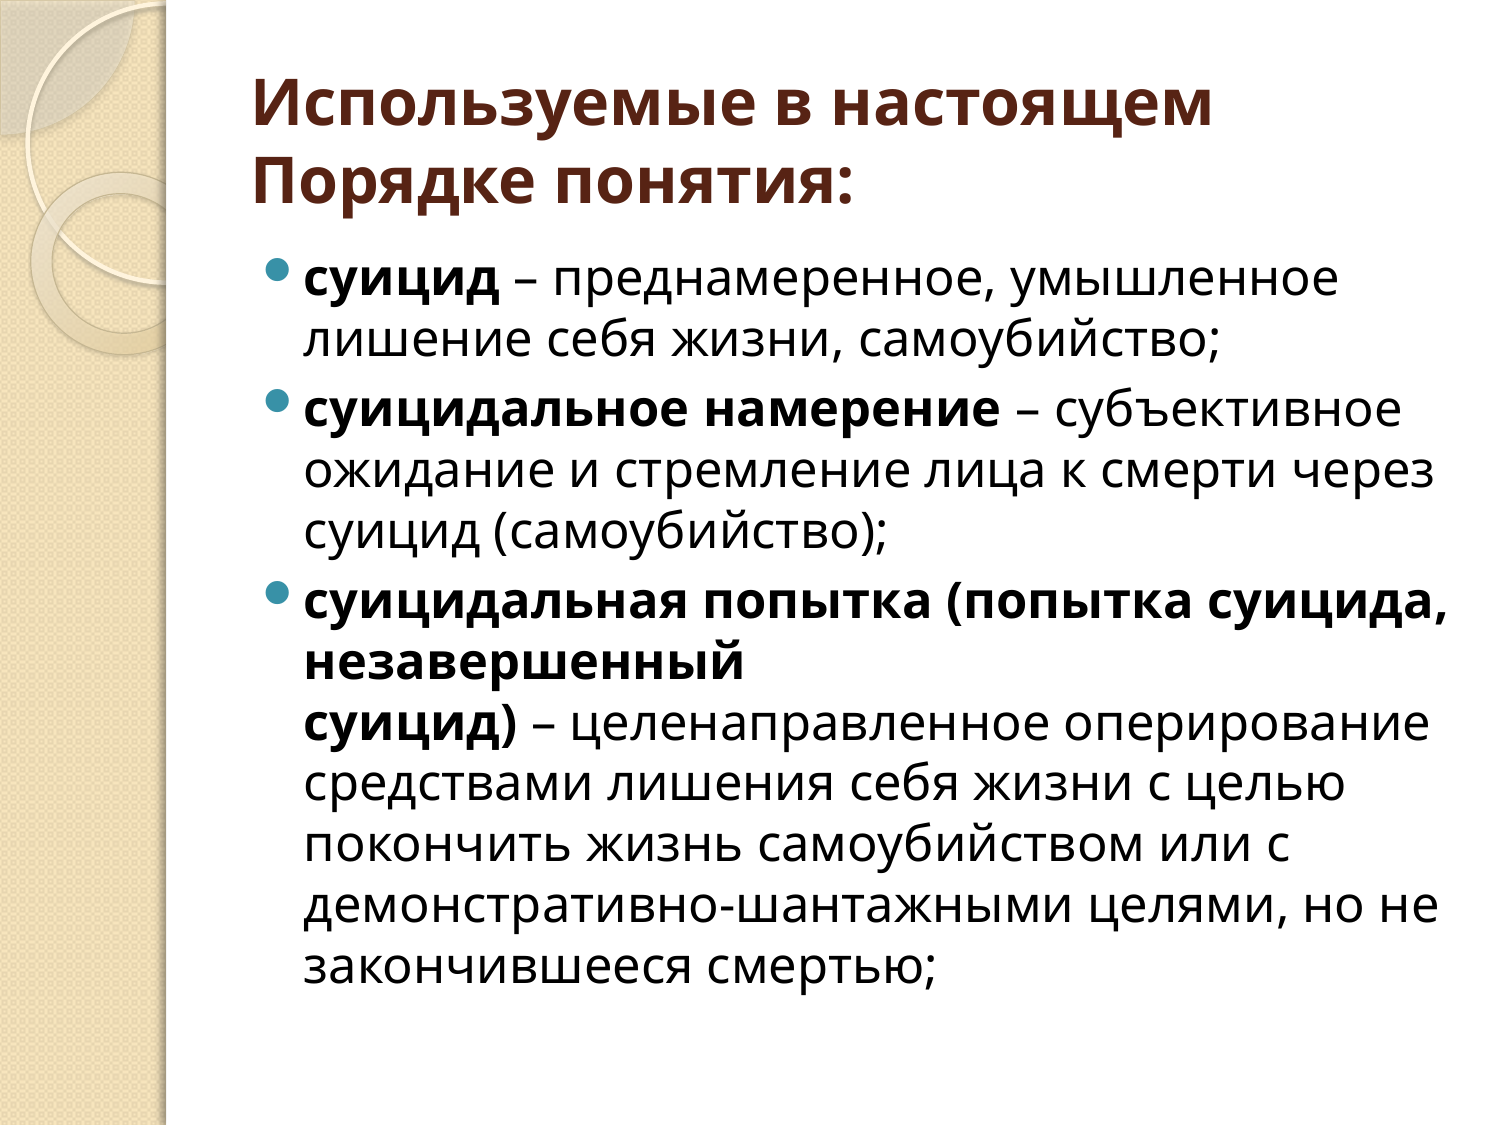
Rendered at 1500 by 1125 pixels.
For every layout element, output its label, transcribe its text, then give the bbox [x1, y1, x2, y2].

list суицид – преднамеренное, умышленное лишение себя жизни, самоубийство; суицидальное намерение – субъективное ожидание и стремление лица к смерти через суицид (самоубийство); суицидальная попытка (попытка суицида, незавершенный суицид) – целенаправленное оперирование средствами лишения себя жизни с целью покончить жизнь самоубийством или с демонстративно-шантажными целями, но не закончившееся смертью; [235, 237, 1466, 1025]
title Используемые в настоящем Порядке понятия: [235, 45, 1466, 233]
